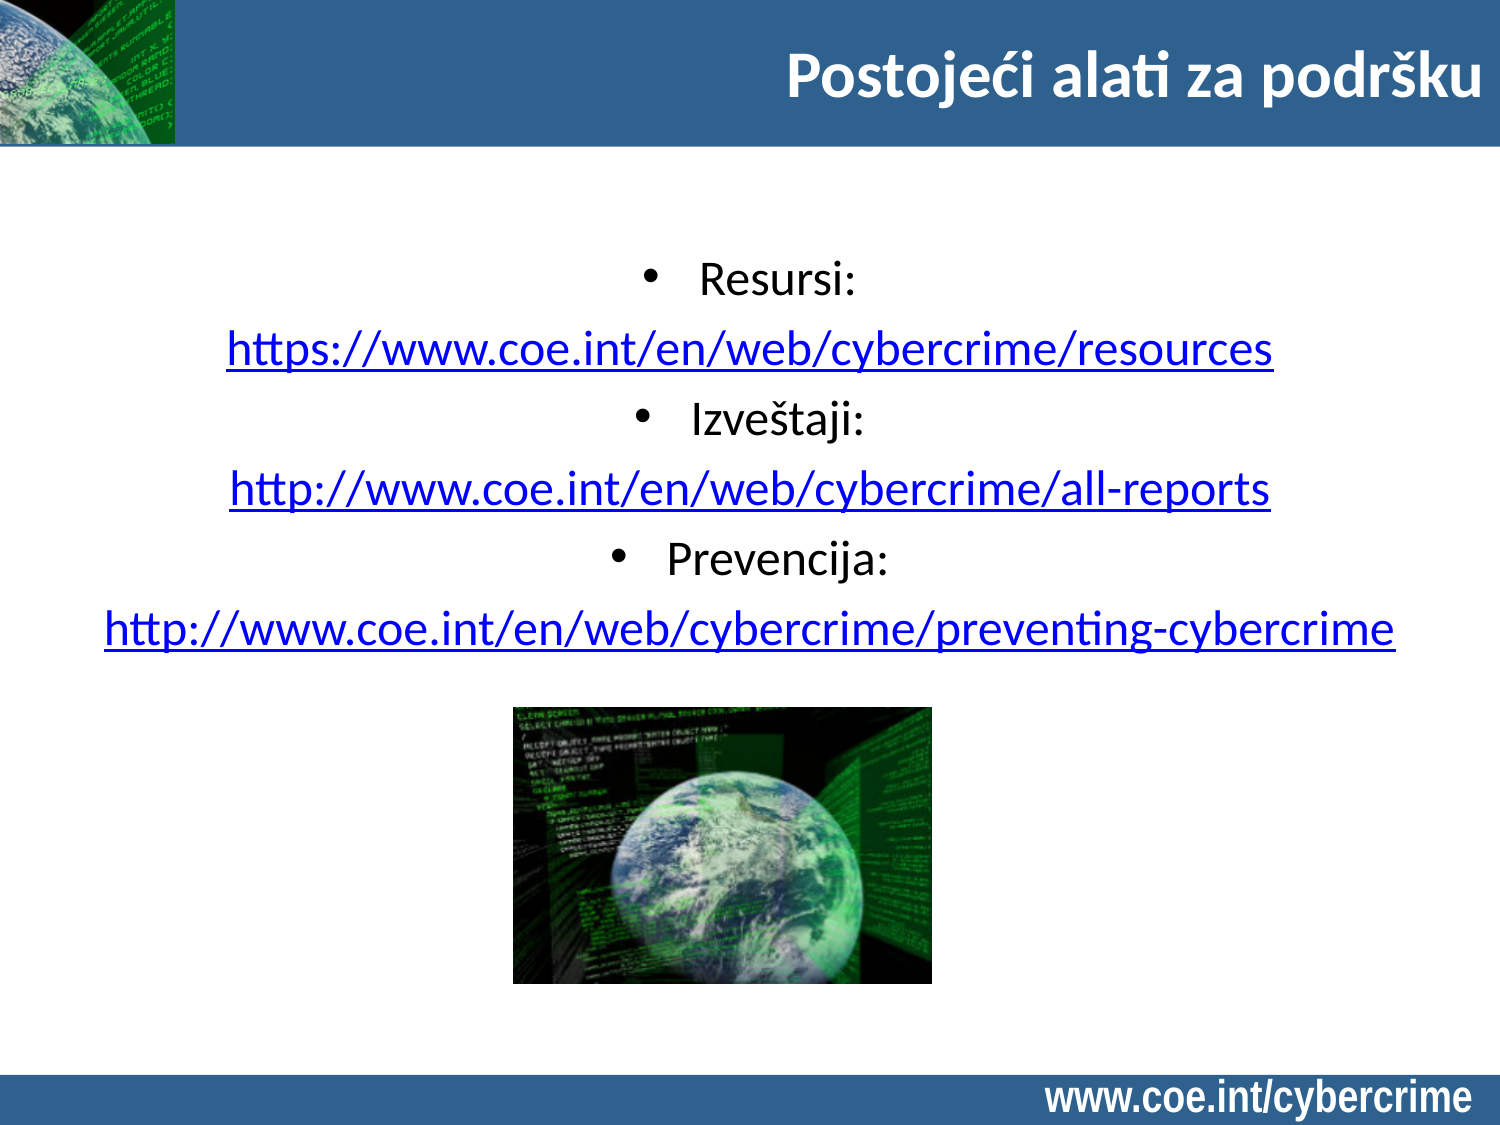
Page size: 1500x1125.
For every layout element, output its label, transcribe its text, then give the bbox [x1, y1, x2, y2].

picture [512, 706, 933, 984]
text_box Postojeći alati za podršku [177, 0, 1500, 149]
picture [0, 0, 175, 144]
text_box www.coe.int/cybercrime [1030, 1059, 1500, 1125]
text_box Resursi: https://www.coe.int/en/web/cybercrime/resources Izveštaji: http://www.coe.int/en/web/cybercrime/all-reports Prevencija: http://www.coe.int/en/web/cybercrime/preventing-cybercrime [74, 237, 1425, 891]
text_box [0, 1073, 1030, 1125]
